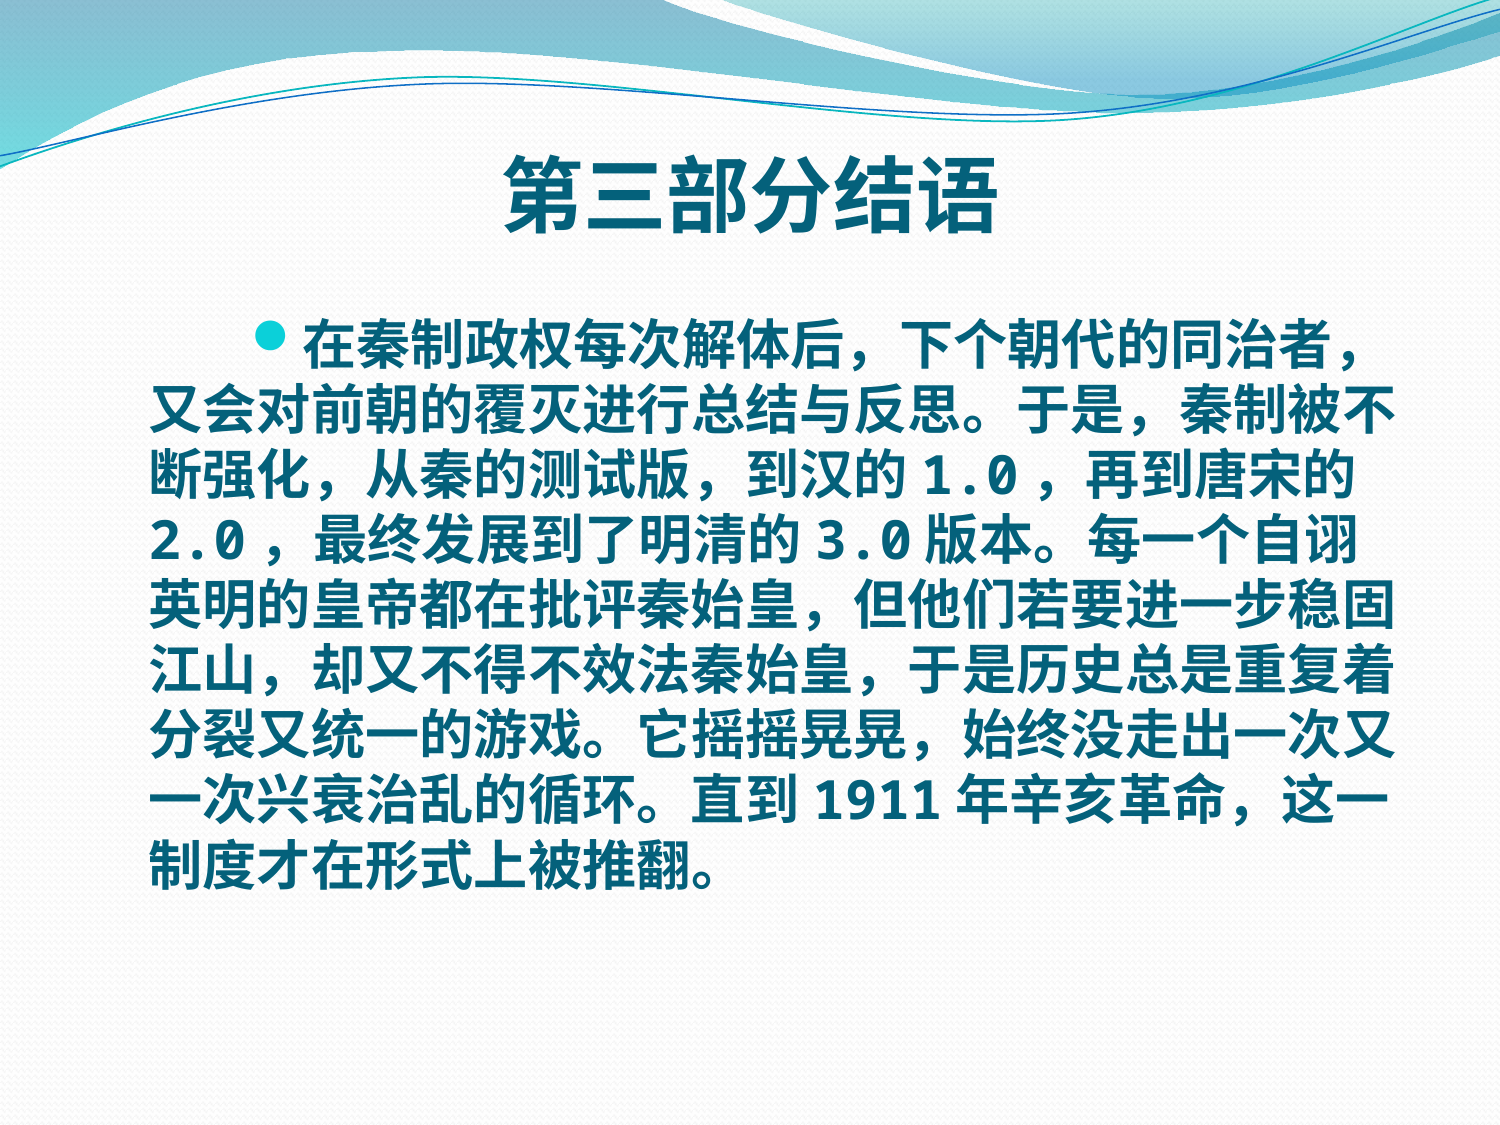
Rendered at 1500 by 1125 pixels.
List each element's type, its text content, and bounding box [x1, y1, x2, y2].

title 第三部分结语 [75, 115, 1425, 244]
list 在秦制政权每次解体后，下个朝代的同治者，又会对前朝的覆灭进行总结与反思。于是，秦制被不断强化，从秦的测试版，到汉的1.0，再到唐宋的2.0，最终发展到了明清的3.0版本。每一个自诩英明的皇帝都在批评秦始皇，但他们若要进一步稳固江山，却又不得不效法秦始皇，于是历史总是重复着分裂又统一的游戏。它摇摇晃晃，始终没走出一次又一次兴衰治乱的循环。直到1911年辛亥革命，这一制度才在形式上被推翻。 [75, 302, 1425, 1038]
